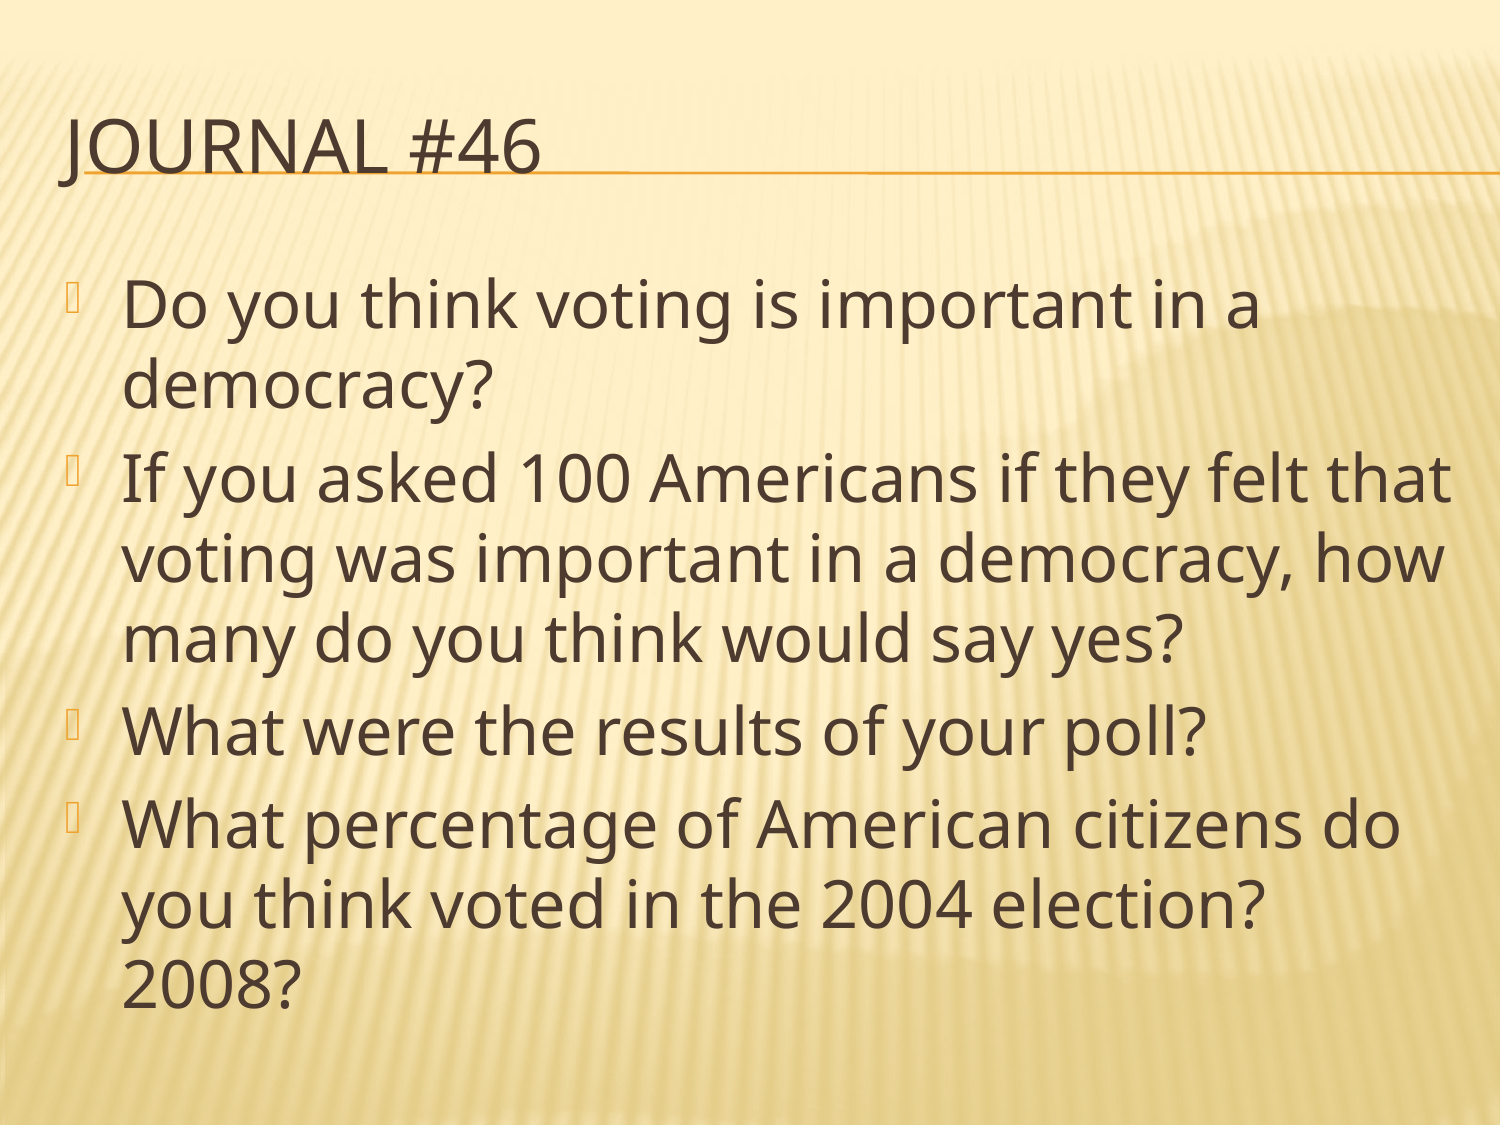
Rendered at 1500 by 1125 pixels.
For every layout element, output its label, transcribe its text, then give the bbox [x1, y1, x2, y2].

title Journal #46 [50, 75, 1475, 213]
list Do you think voting is important in a democracy? If you asked 100 Americans if they felt that voting was important in a democracy, how many do you think would say yes? What were the results of your poll? What percentage of American citizens do you think voted in the 2004 election? 2008? [50, 254, 1475, 998]
